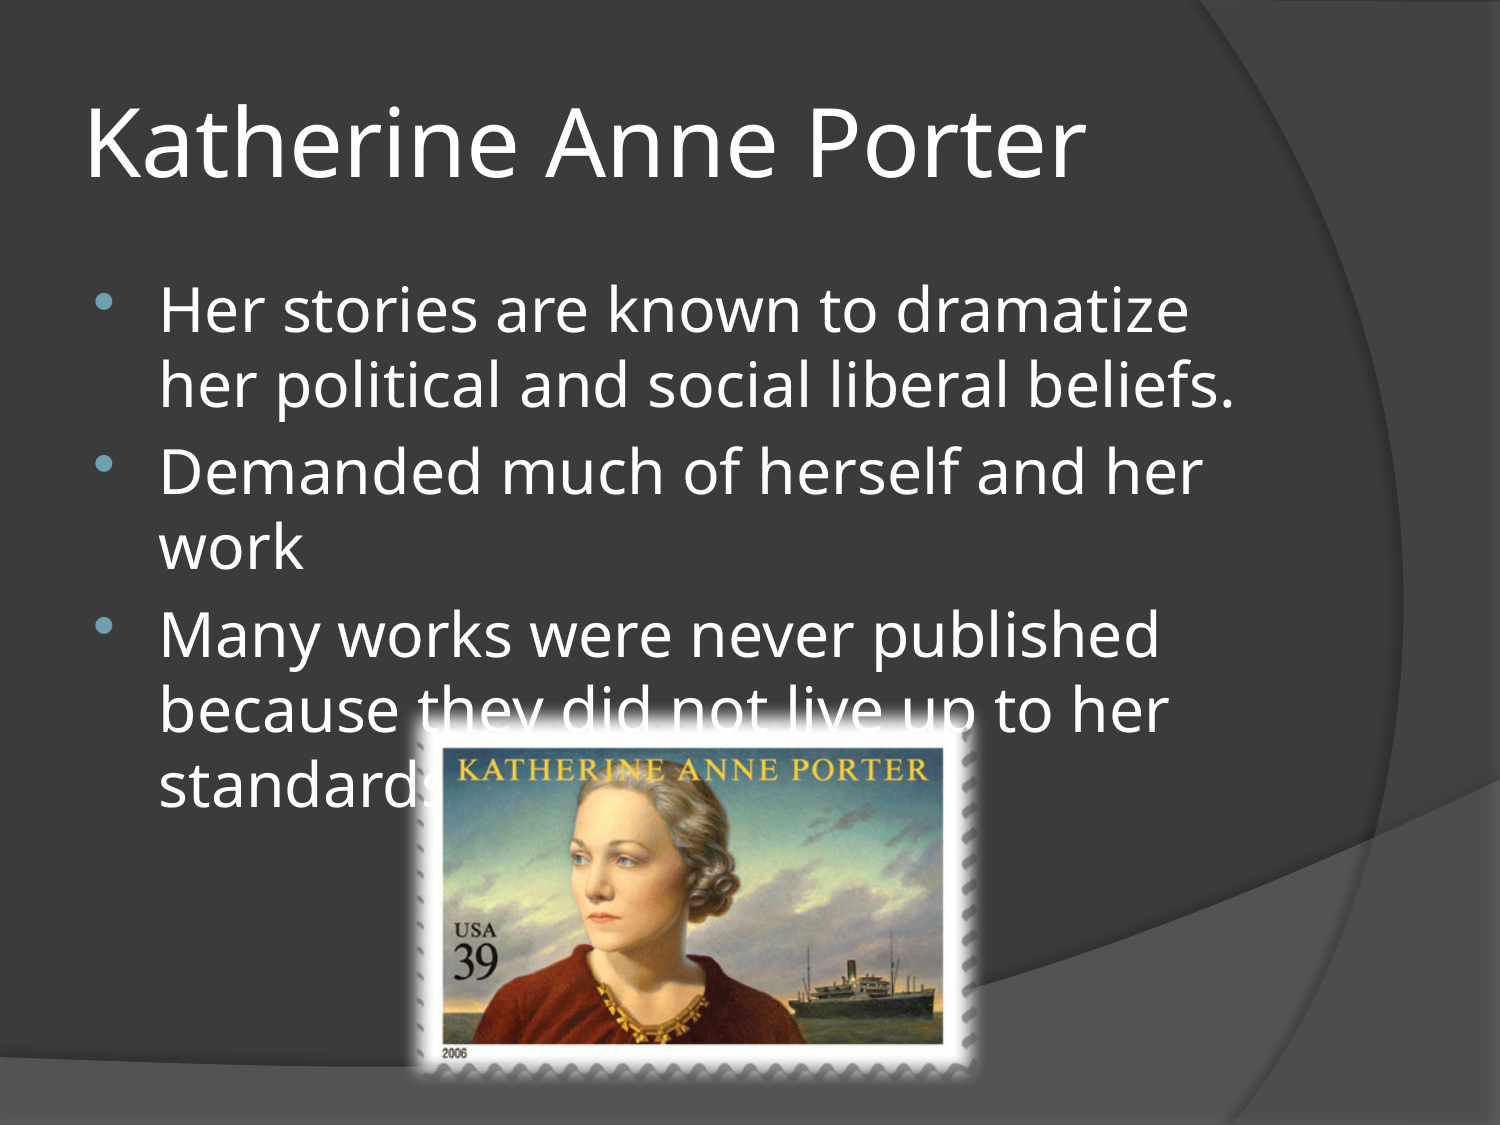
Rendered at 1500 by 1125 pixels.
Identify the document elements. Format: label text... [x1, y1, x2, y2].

picture [399, 699, 988, 1089]
list Her stories are known to dramatize her political and social liberal beliefs. Demanded much of herself and her work Many works were never published because they did not live up to her standards [75, 262, 1300, 1005]
title Katherine Anne Porter [75, 45, 1300, 233]
